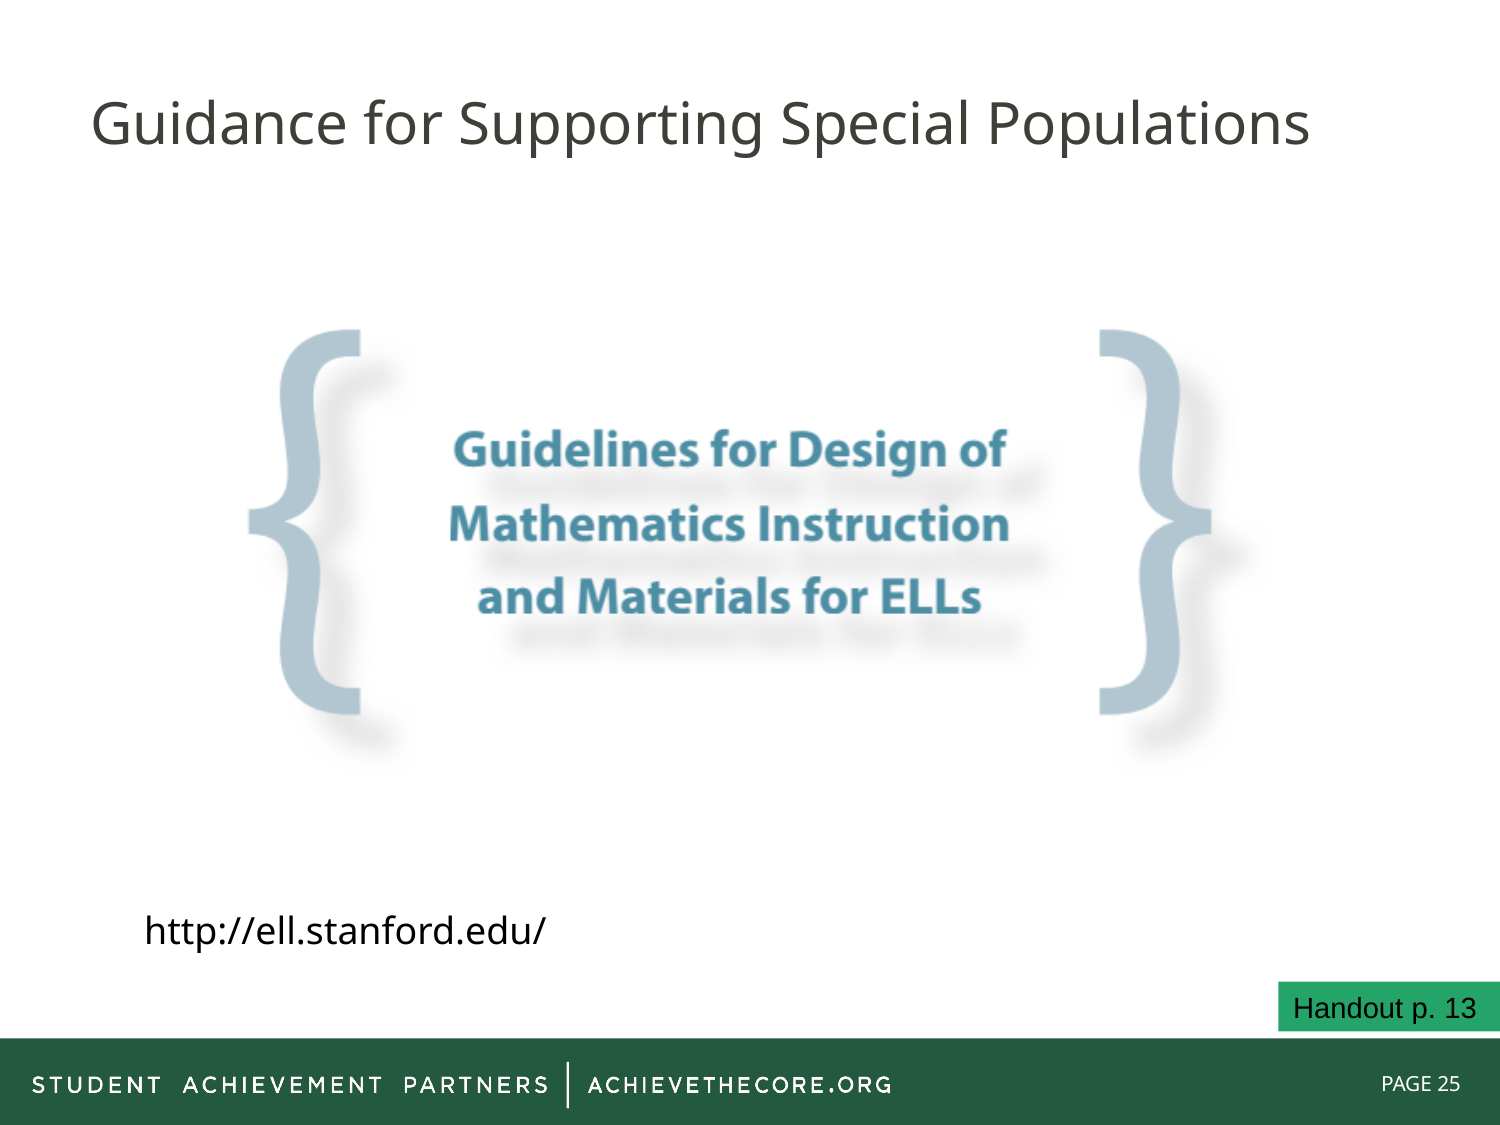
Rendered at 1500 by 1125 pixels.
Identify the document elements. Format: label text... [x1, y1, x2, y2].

list http://ell.stanford.edu/ [75, 262, 1425, 1005]
title Guidance for Supporting Special Populations [75, 27, 1425, 215]
picture [221, 262, 1279, 790]
text_box Handout p. 13 [1278, 981, 1500, 1032]
picture [12, 1055, 911, 1112]
